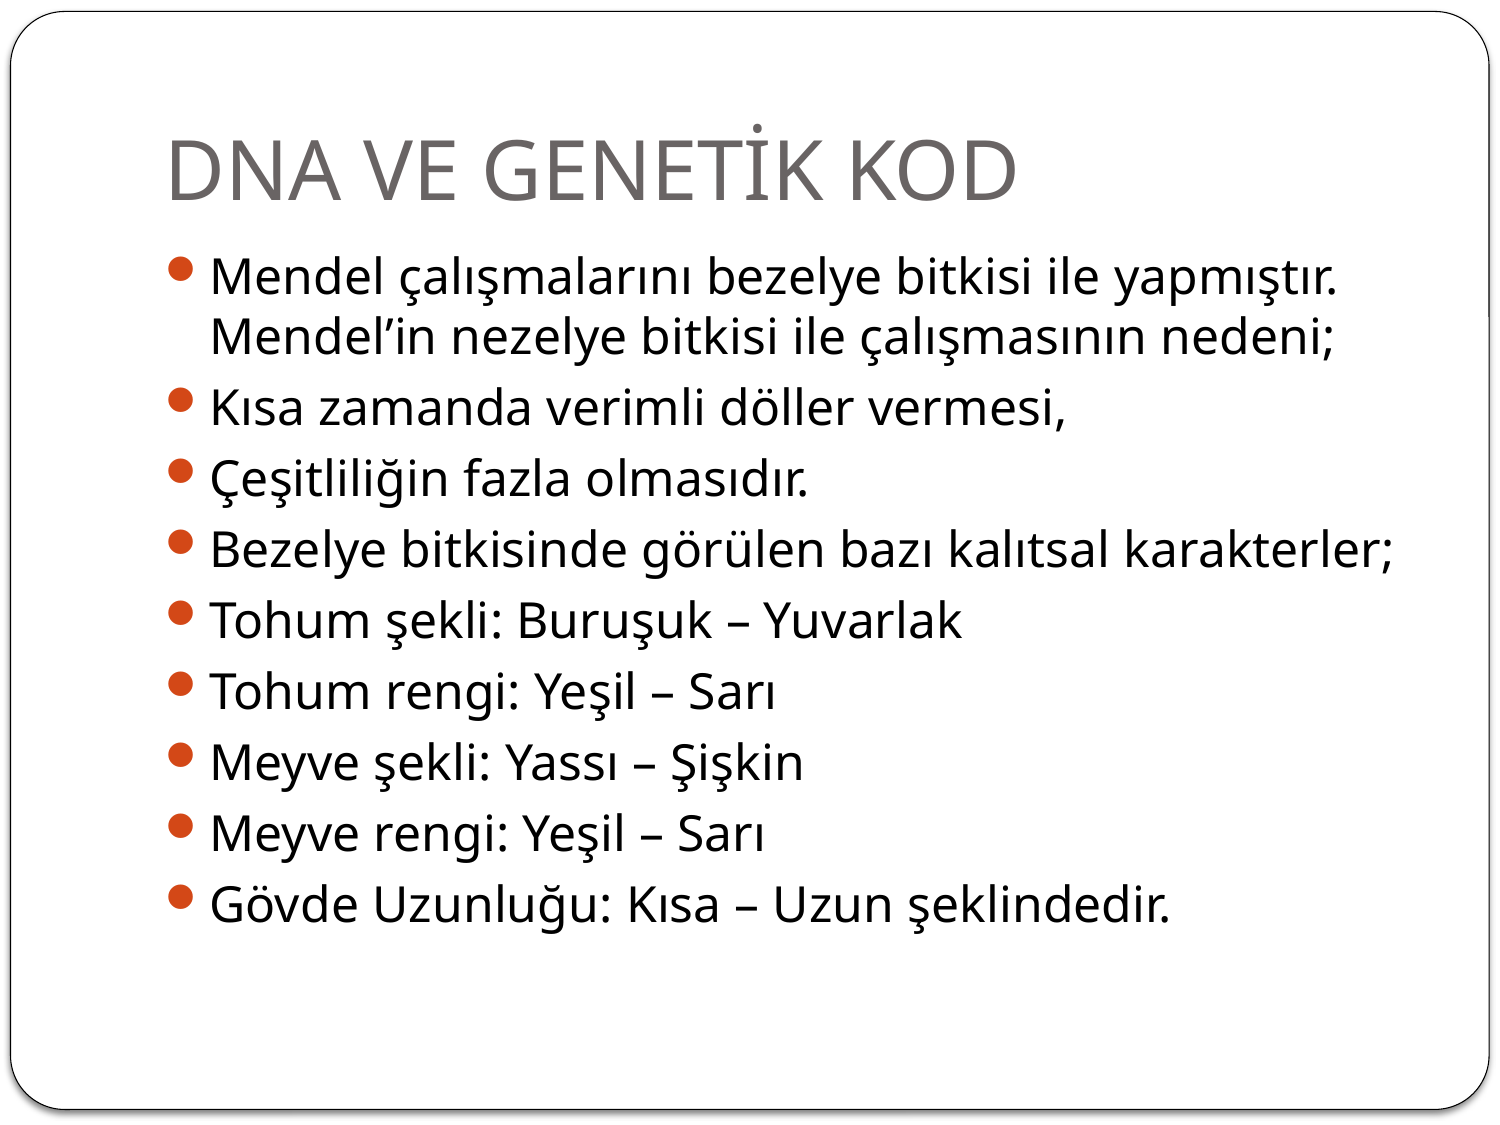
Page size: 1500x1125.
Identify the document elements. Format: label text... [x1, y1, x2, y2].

list Mendel çalışmalarını bezelye bitkisi ile yapmıştır. Mendel’in nezelye bitkisi ile çalışmasının nedeni; Kısa zamanda verimli döller vermesi, Çeşitliliğin fazla olmasıdır. Bezelye bitkisinde görülen bazı kalıtsal karakterler; Tohum şekli: Buruşuk – Yuvarlak Tohum rengi: Yeşil – Sarı Meyve şekli: Yassı – Şişkin Meyve rengi: Yeşil – Sarı Gövde Uzunluğu: Kısa – Uzun şeklindedir. [150, 237, 1425, 988]
title DNA VE GENETİK KOD [150, 45, 1425, 233]
